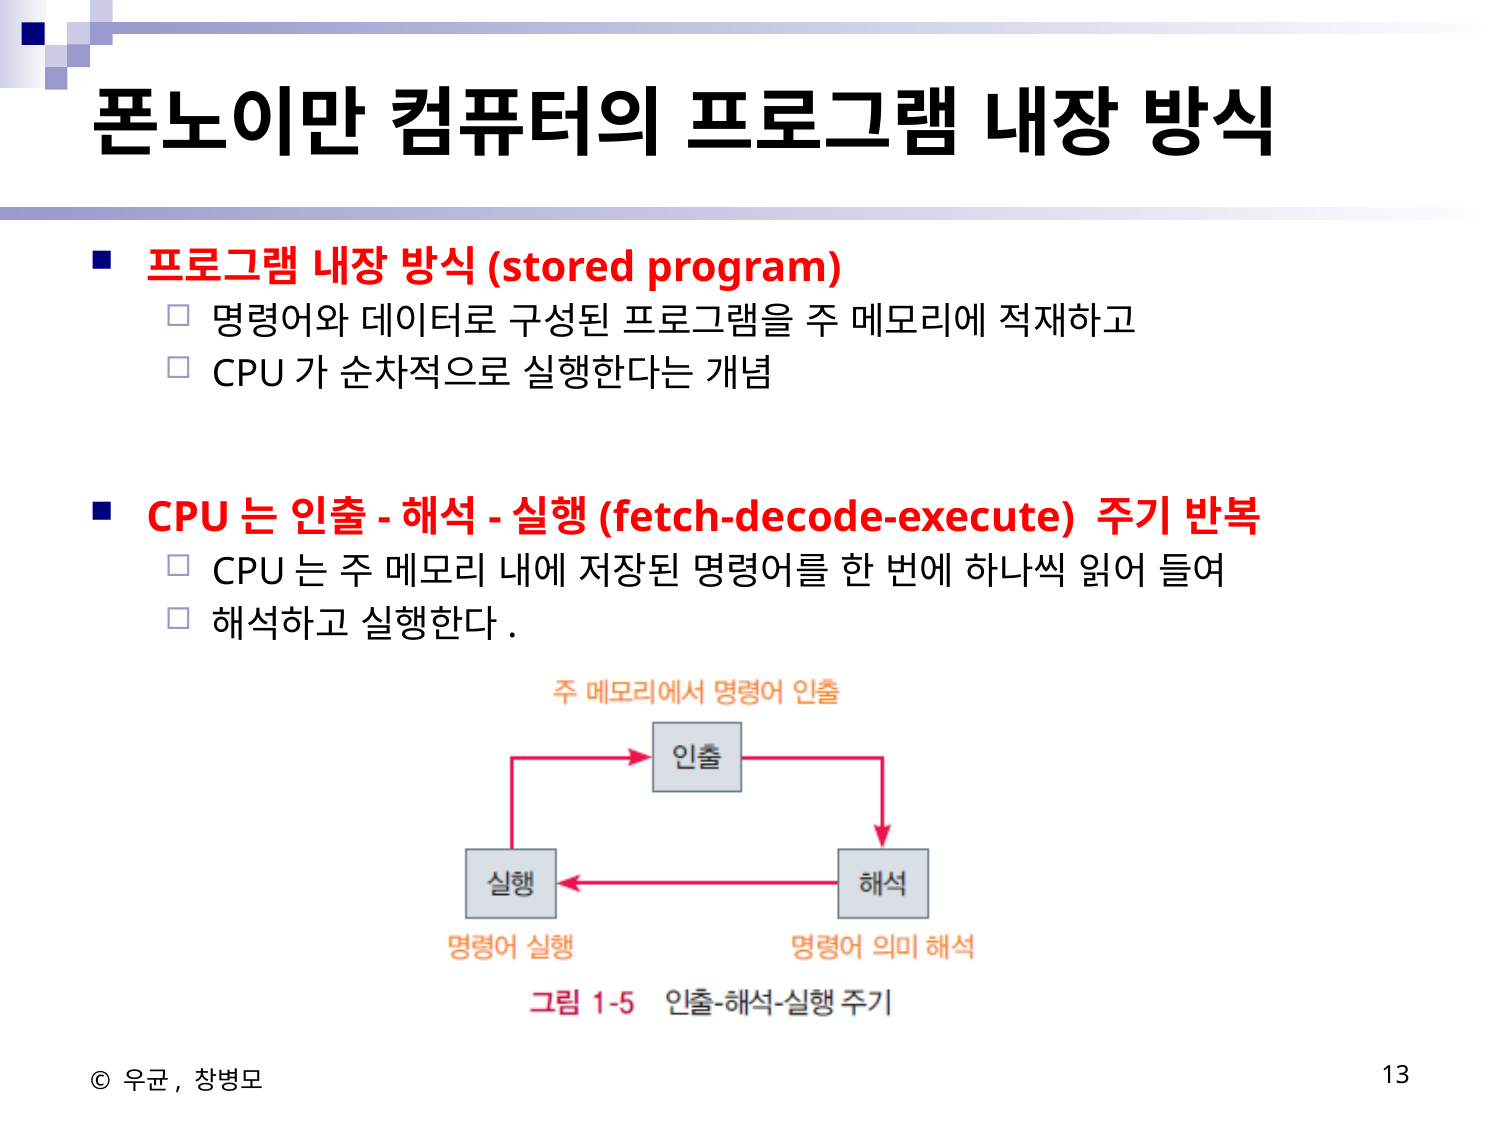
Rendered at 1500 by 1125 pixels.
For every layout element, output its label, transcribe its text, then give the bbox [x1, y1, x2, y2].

slide_number © 우균, 창병모 [75, 1024, 425, 1103]
title 폰노이만 컴퓨터의 프로그램 내장 방식 [76, 42, 1427, 197]
slide_number 13 [1074, 1025, 1425, 1100]
picture [371, 659, 1076, 1042]
list 프로그램 내장 방식(stored program) 명령어와 데이터로 구성된 프로그램을 주 메모리에 적재하고 CPU가 순차적으로 실행한다는 개념 CPU는 인출-해석-실행(fetch-decode-execute) 주기 반복 CPU는 주 메모리 내에 저장된 명령어를 한 번에 하나씩 읽어 들여 해석하고 실행한다. [75, 231, 1425, 1024]
